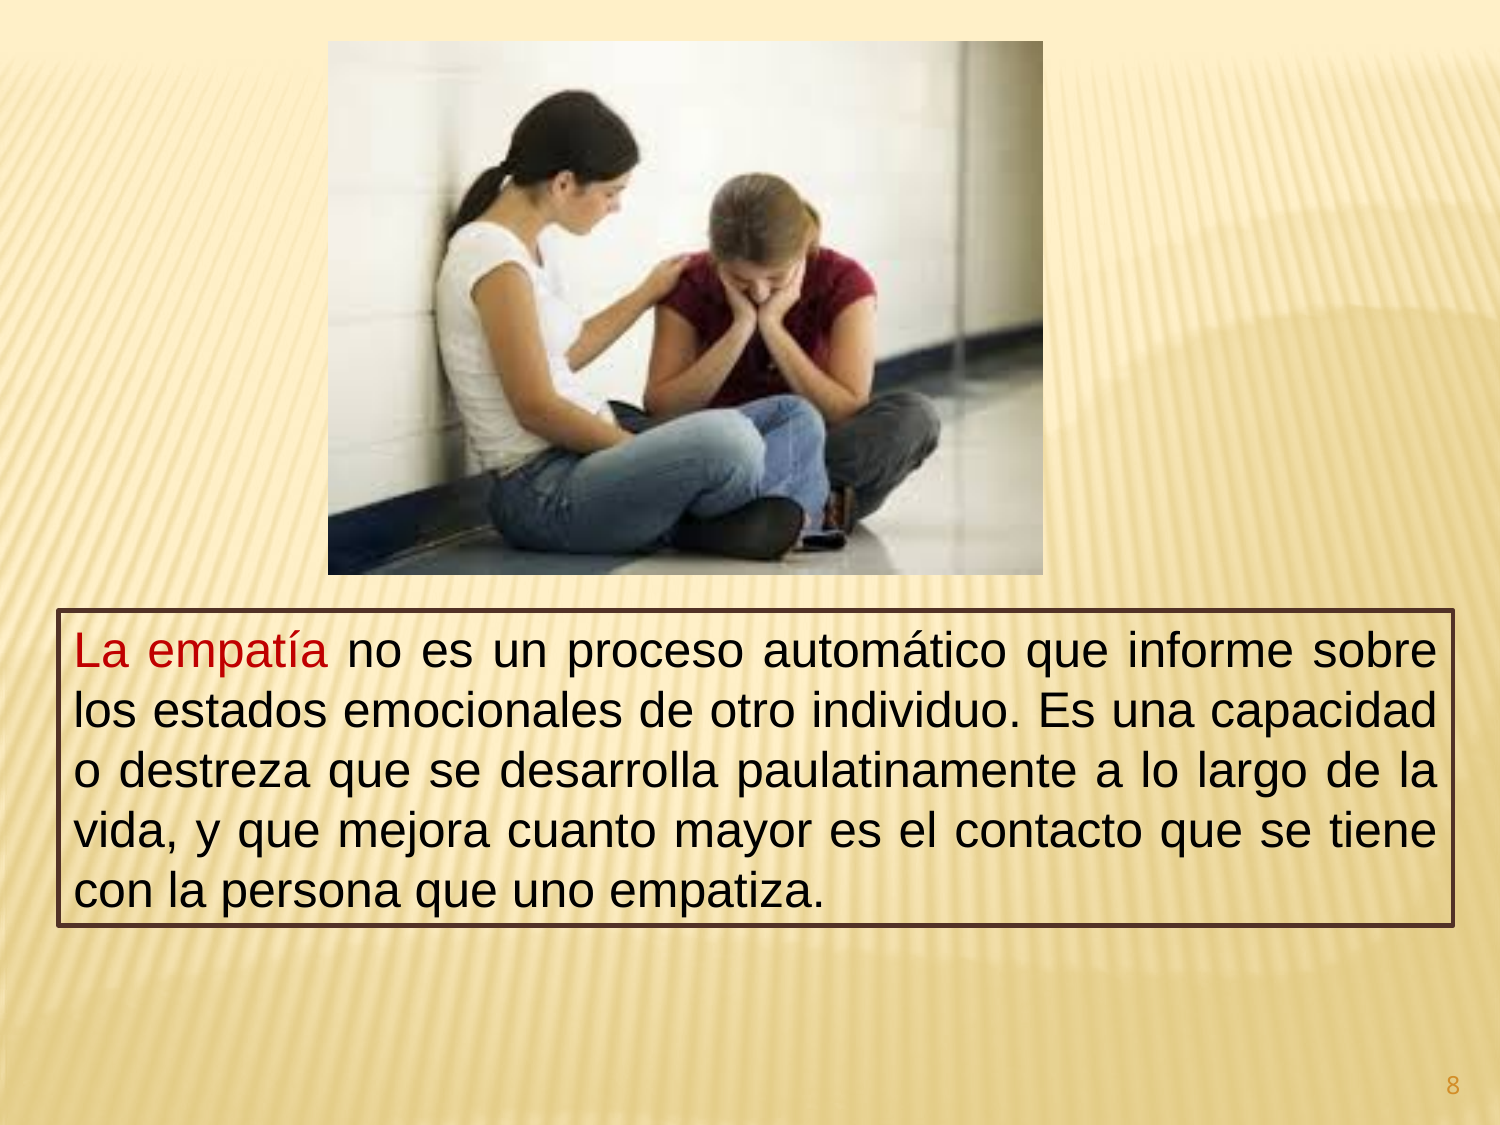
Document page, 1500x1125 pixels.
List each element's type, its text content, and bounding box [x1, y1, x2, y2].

slide_number 8 [1350, 1062, 1475, 1103]
picture [327, 41, 1044, 576]
text_box La empatía no es un proceso automático que informe sobre los estados emocionales de otro individuo. Es una capacidad o destreza que se desarrolla paulatinamente a lo largo de la vida, y que mejora cuanto mayor es el contacto que se tiene con la persona que uno empatiza. [58, 610, 1453, 926]
